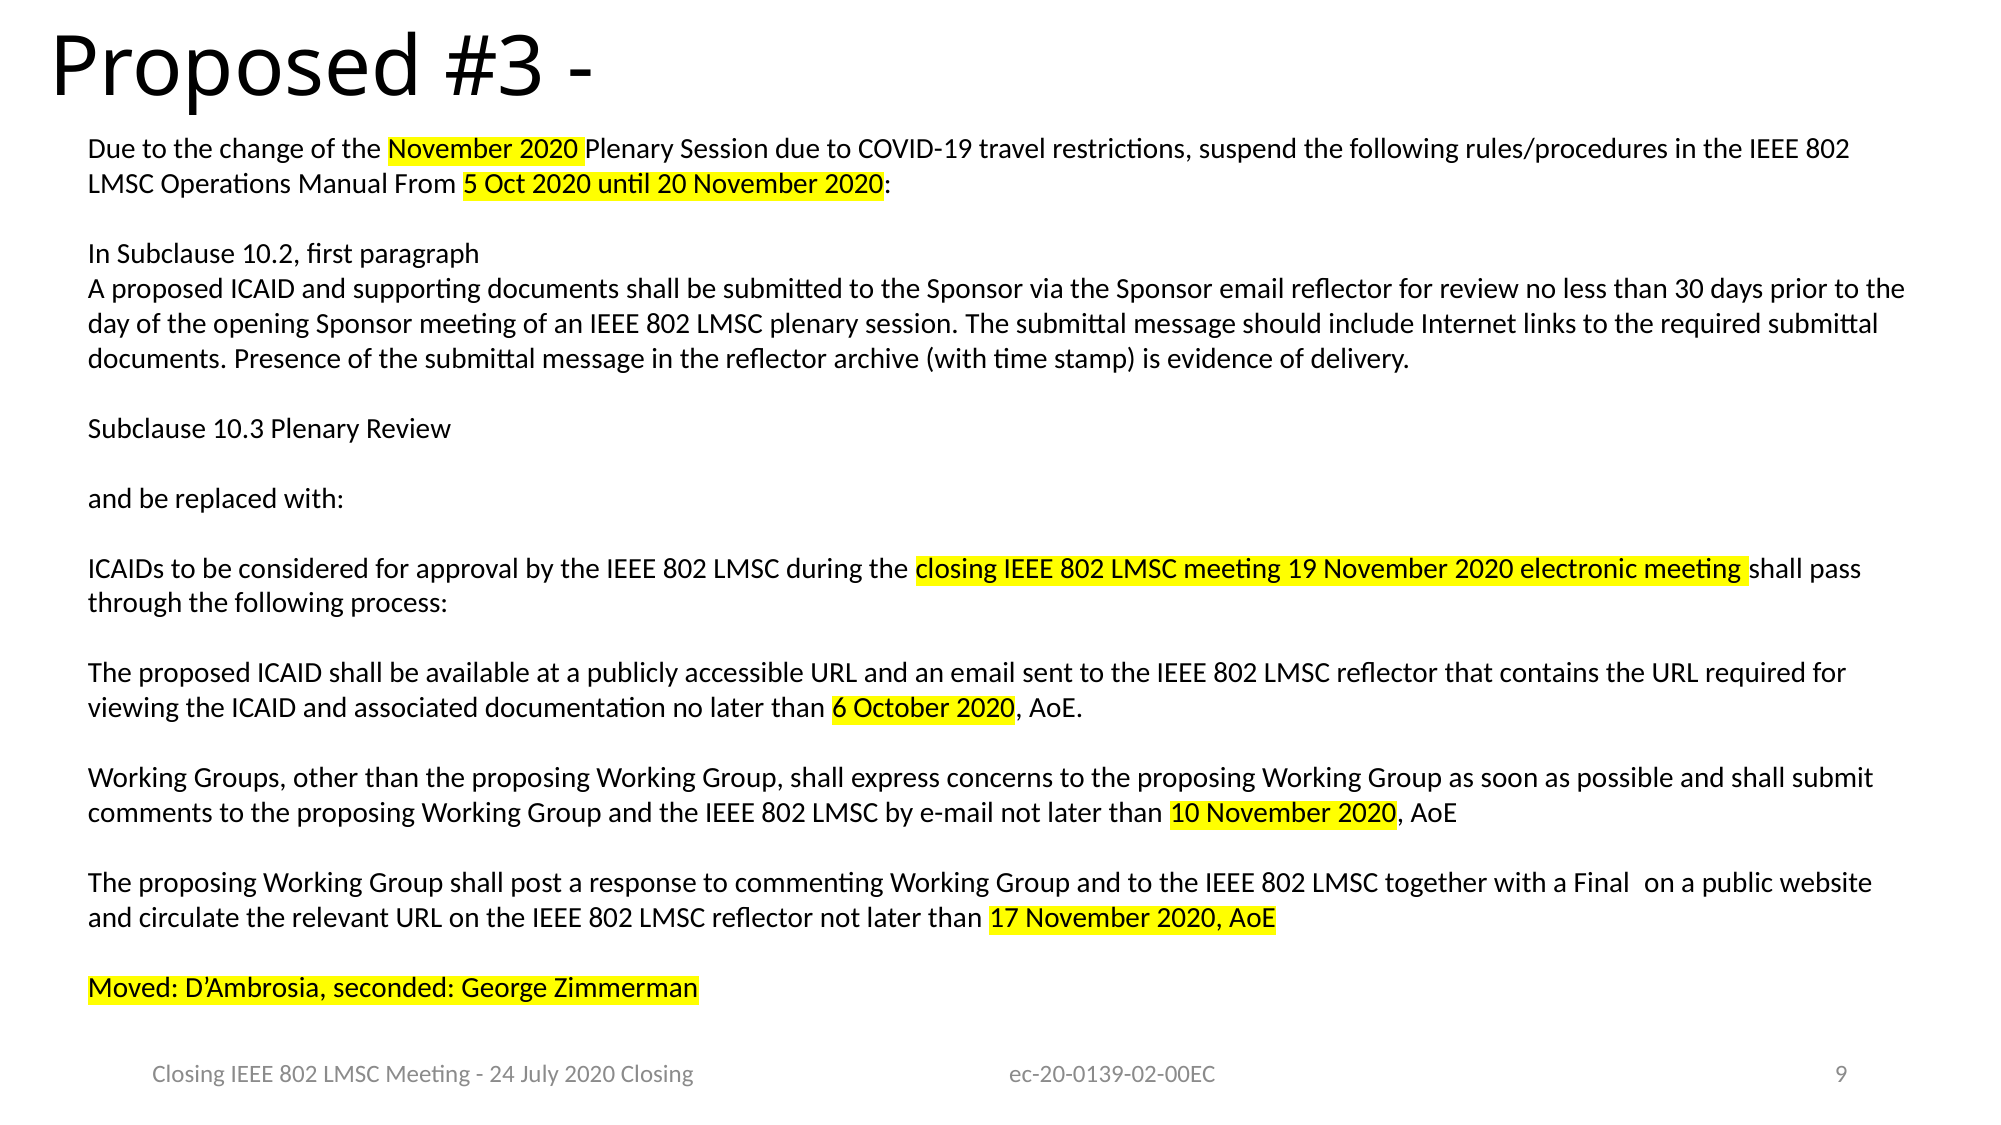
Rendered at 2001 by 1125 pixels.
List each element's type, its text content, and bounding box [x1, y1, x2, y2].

text_box Due to the change of the November 2020 Plenary Session due to COVID-19 travel restrictions, suspend the following rules/procedures in the IEEE 802 LMSC Operations Manual From 5 Oct 2020 until 20 November 2020: In Subclause 10.2, first paragraph A proposed ICAID and supporting documents shall be submitted to the Sponsor via the Sponsor email reflector for review no less than 30 days prior to the day of the opening Sponsor meeting of an IEEE 802 LMSC plenary session. The submittal message should include Internet links to the required submittal documents. Presence of the submittal message in the reflector archive (with time stamp) is evidence of delivery. Subclause 10.3 Plenary Review and be replaced with: ICAIDs to be considered for approval by the IEEE 802 LMSC during the closing IEEE 802 LMSC meeting 19 November 2020 electronic meeting shall pass through the following process: The proposed ICAID shall be available at a publicly accessible URL and an email sent to the IEEE 802 LMSC reflector that contains the URL required for viewing the ICAID and associated documentation no later than 6 October 2020, AoE. Working Groups, other than the proposing Working Group, shall express concerns to the proposing Working Group as soon as possible and shall submit comments to the proposing Working Group and the IEEE 802 LMSC by e-mail not later than 10 November 2020, AoE The proposing Working Group shall post a response to commenting Working Group and to the IEEE 802 LMSC together with a Final on a public website and circulate the relevant URL on the IEEE 802 LMSC reflector not later than 17 November 2020, AoE Moved: D’Ambrosia, seconded: George Zimmerman [73, 121, 1931, 1034]
slide_number 9 [1412, 1042, 1863, 1103]
title Proposed #3 - [34, 14, 2000, 123]
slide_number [137, 1042, 734, 1103]
footer ec-20-0139-02-00EC [887, 1042, 1338, 1103]
